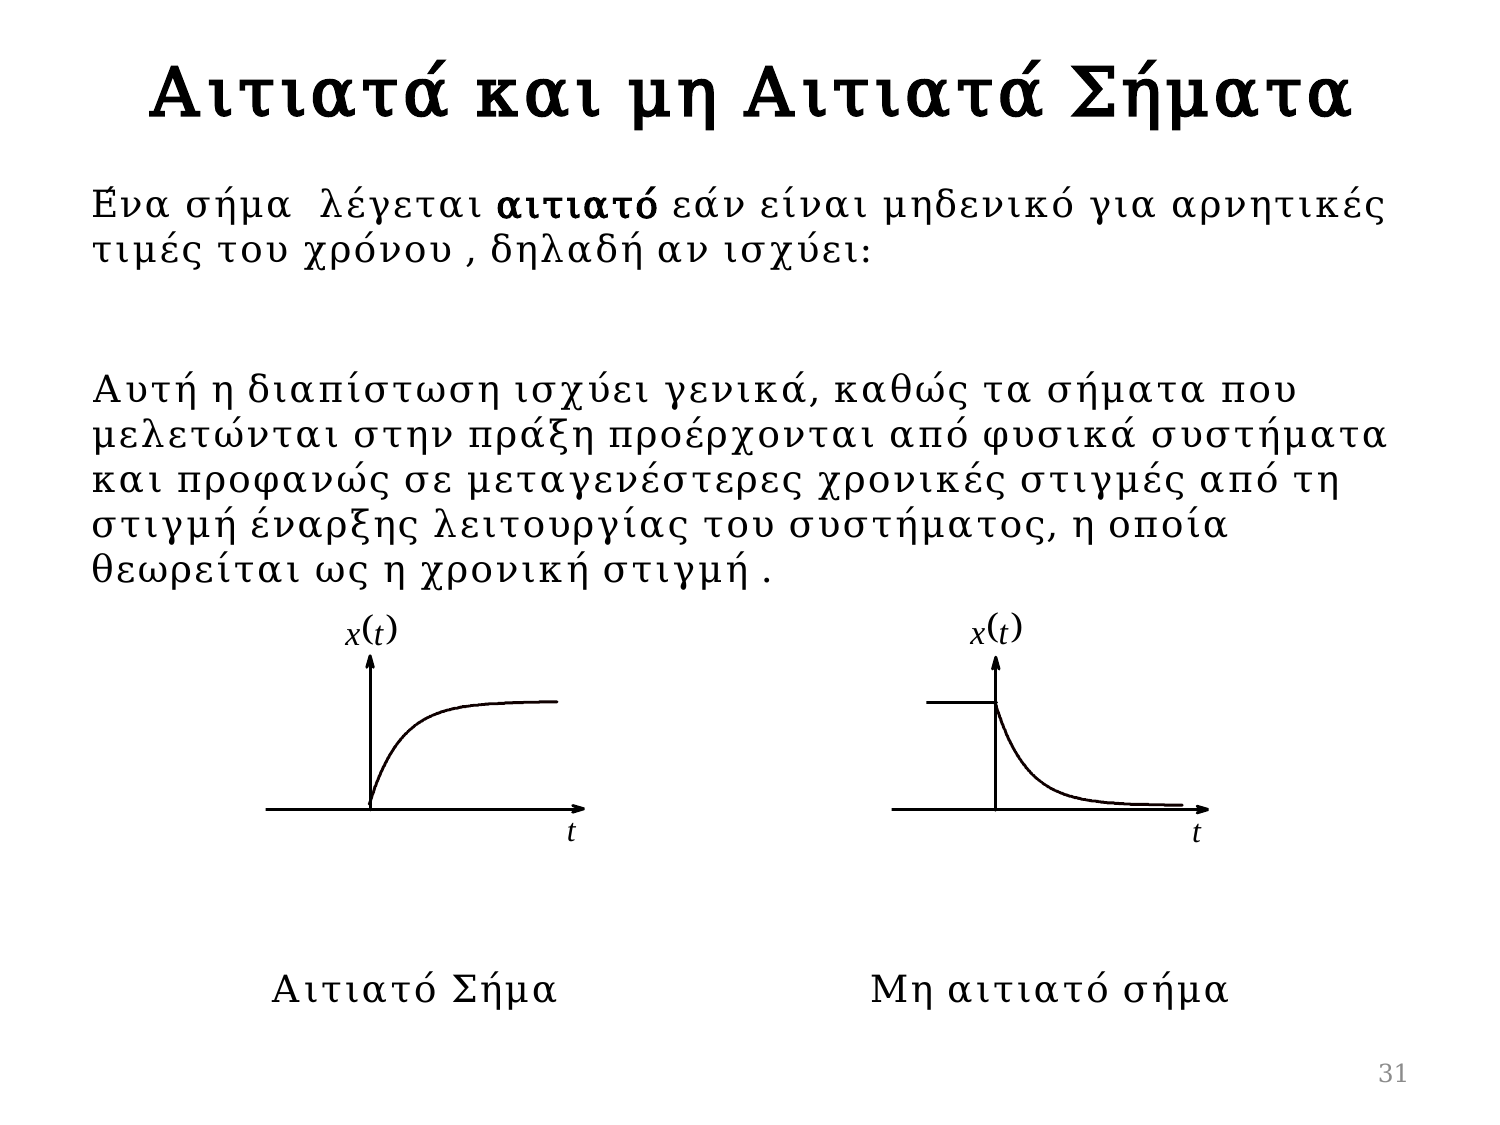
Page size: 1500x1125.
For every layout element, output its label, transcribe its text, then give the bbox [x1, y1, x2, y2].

slide_number 31 [1222, 1042, 1425, 1103]
title Αιτιατά και μη Αιτιατά Σήματα [75, 19, 1425, 159]
picture [265, 610, 585, 848]
picture [891, 609, 1209, 849]
